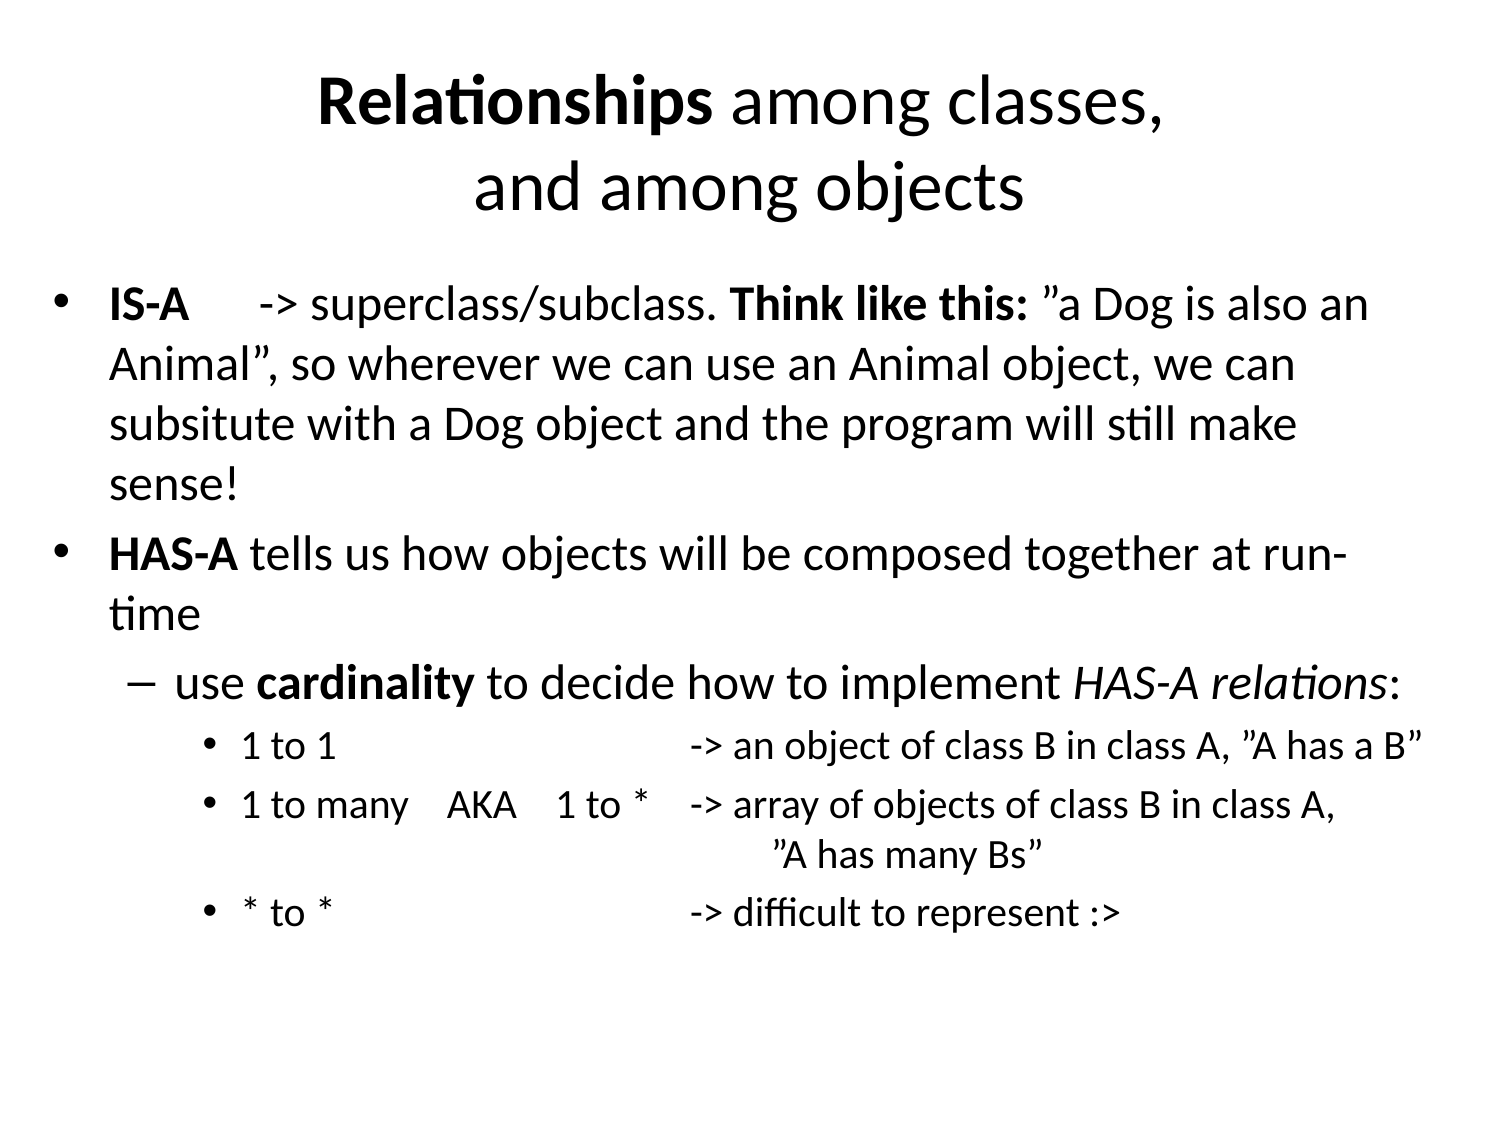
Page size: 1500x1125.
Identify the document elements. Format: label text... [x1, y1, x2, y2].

title Relationships among classes, and among objects [75, 45, 1425, 233]
list IS-A -> superclass/subclass. Think like this: ”a Dog is also an Animal”, so wherever we can use an Animal object, we can subsitute with a Dog object and the program will still make sense! HAS-A tells us how objects will be composed together at run-time use cardinality to decide how to implement HAS-A relations: 1 to 1 -> an object of class B in class A, ”A has a B” 1 to many AKA 1 to * -> array of objects of class B in class A, ”A has many Bs” * to * -> difficult to represent :> [37, 262, 1450, 1063]
